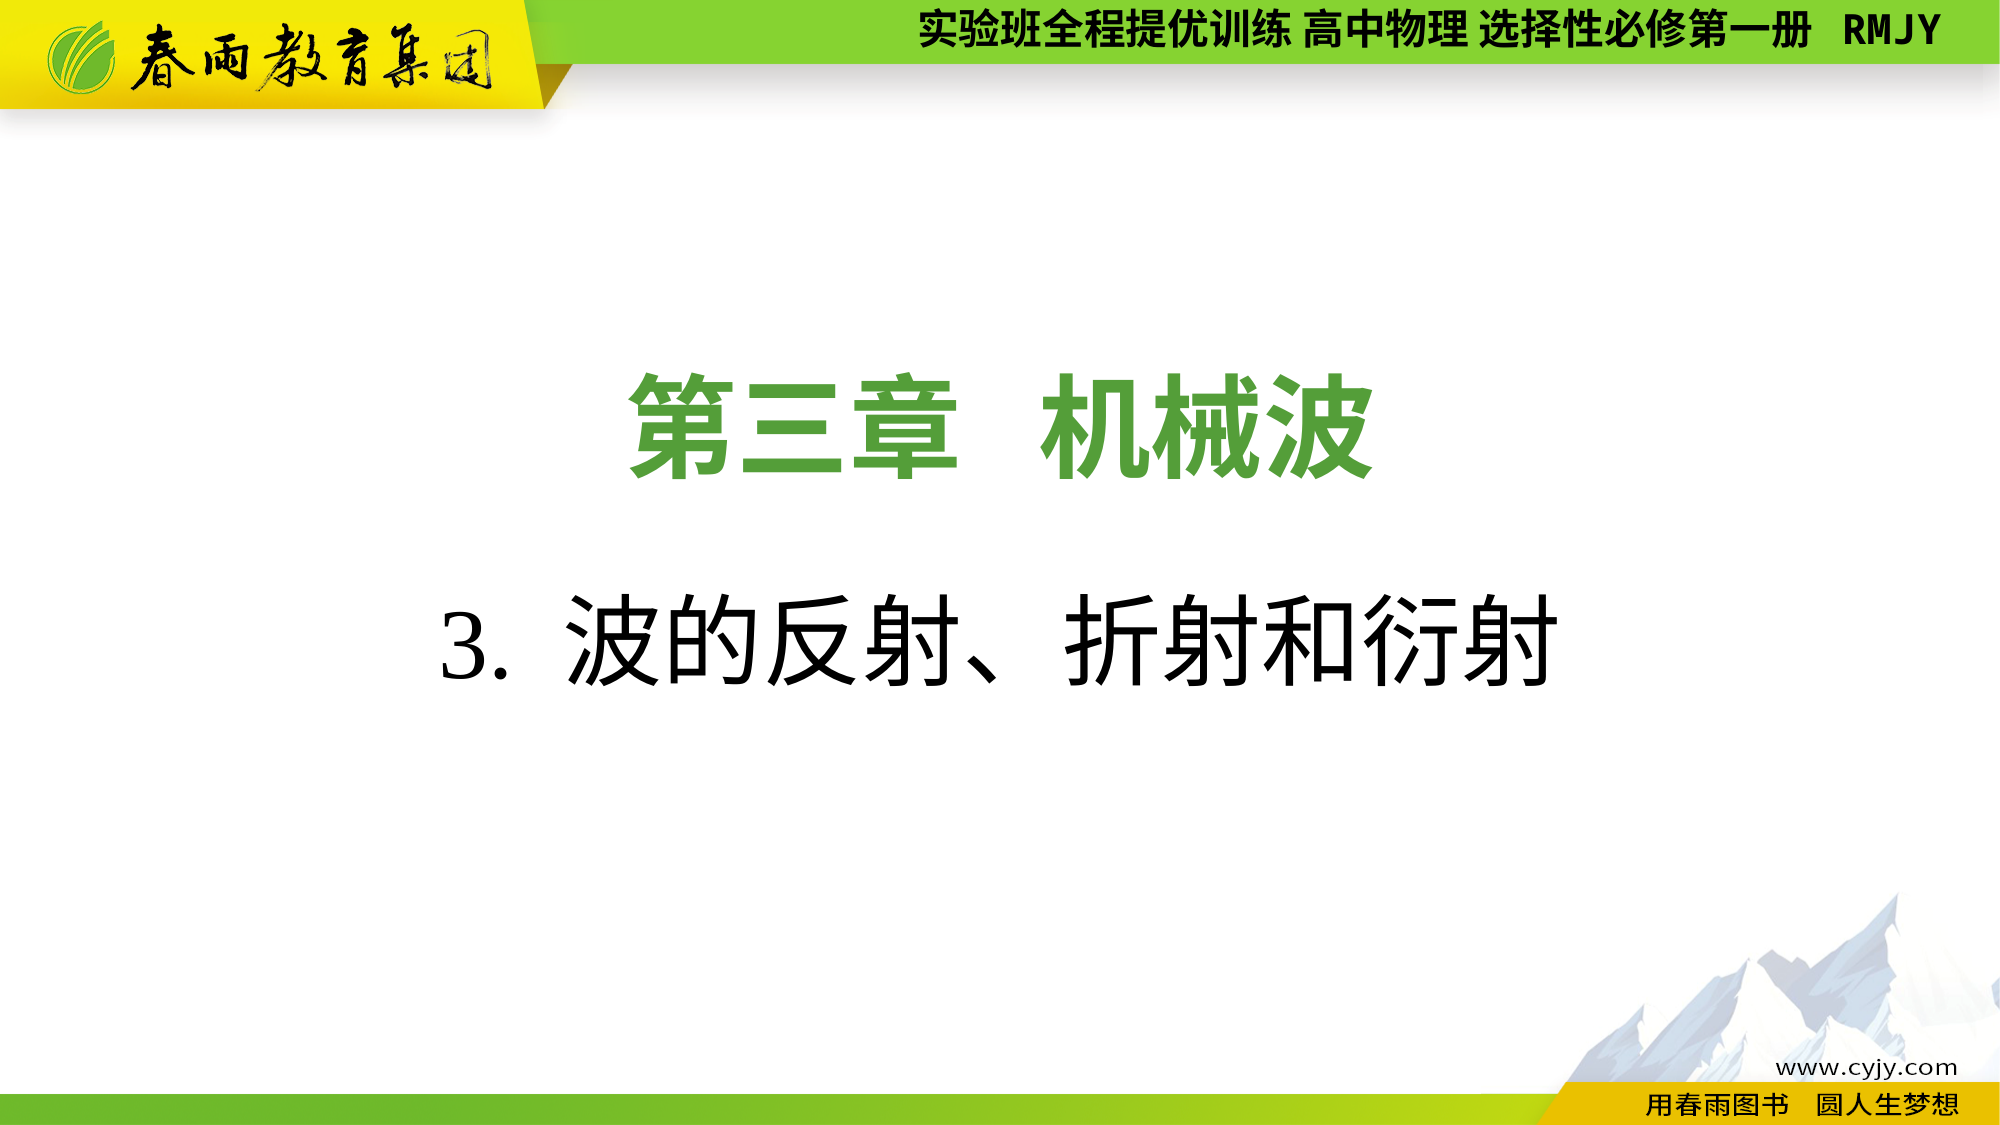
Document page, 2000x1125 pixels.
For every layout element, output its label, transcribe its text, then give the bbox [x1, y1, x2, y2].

text_box 第三章 机械波 [54, 282, 1946, 500]
picture [0, 0, 2000, 1125]
text_box 3. 波的反射、折射和衍射 [54, 511, 1946, 706]
